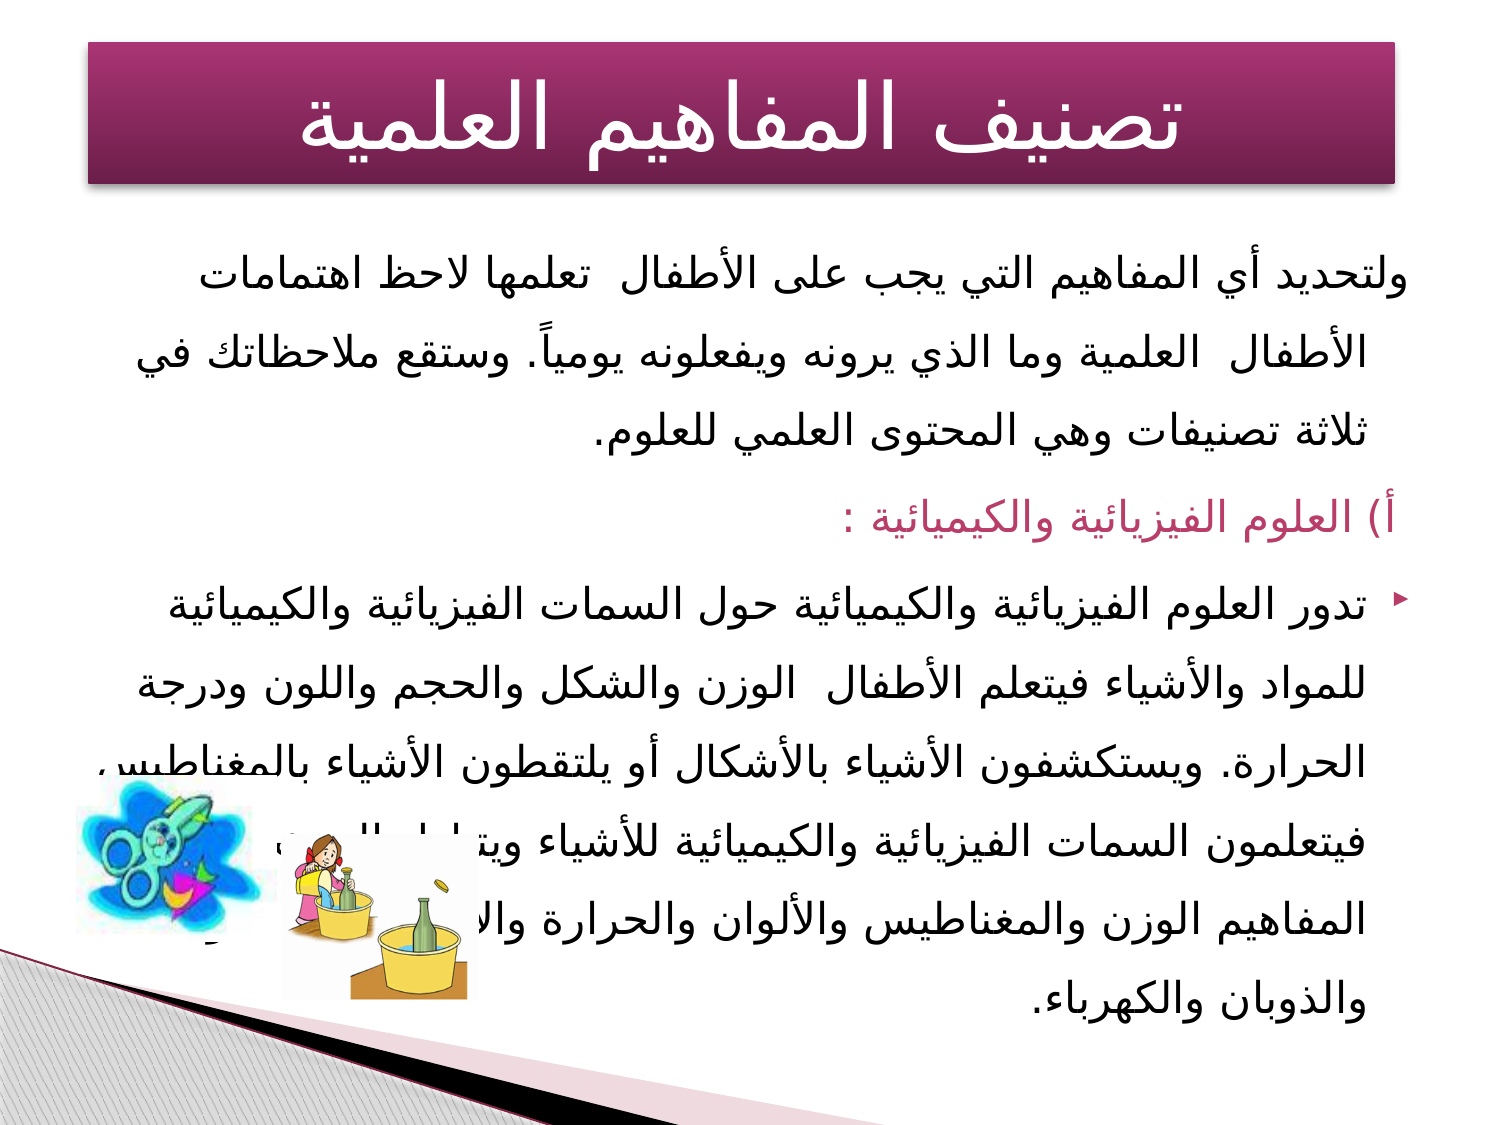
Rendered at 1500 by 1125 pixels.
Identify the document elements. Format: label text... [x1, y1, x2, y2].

list ولتحديد أي المفاهيم التي يجب على الأطفال تعلمها لاحظ اهتمامات الأطفال العلمية وما الذي يرونه ويفعلونه يومياً. وستقع ملاحظاتك في ثلاثة تصنيفات وهي المحتوى العلمي للعلوم. أ) العلوم الفيزيائية والكيميائية : تدور العلوم الفيزيائية والكيميائية حول السمات الفيزيائية والكيميائية للمواد والأشياء فيتعلم الأطفال الوزن والشكل والحجم واللون ودرجة الحرارة. ويستكشفون الأشياء بالأشكال أو يلتقطون الأشياء بالمغناطيس فيتعلمون السمات الفيزيائية والكيميائية للأشياء ويتناول البحث من هذه المفاهيم الوزن والمغناطيس والألوان والحرارة والامتصاص والضوء والذوبان والكهرباء. [58, 210, 1444, 1079]
picture [281, 833, 479, 1000]
text_box تصنيف المفاهيم العلمية [88, 42, 1395, 184]
picture [76, 774, 277, 943]
